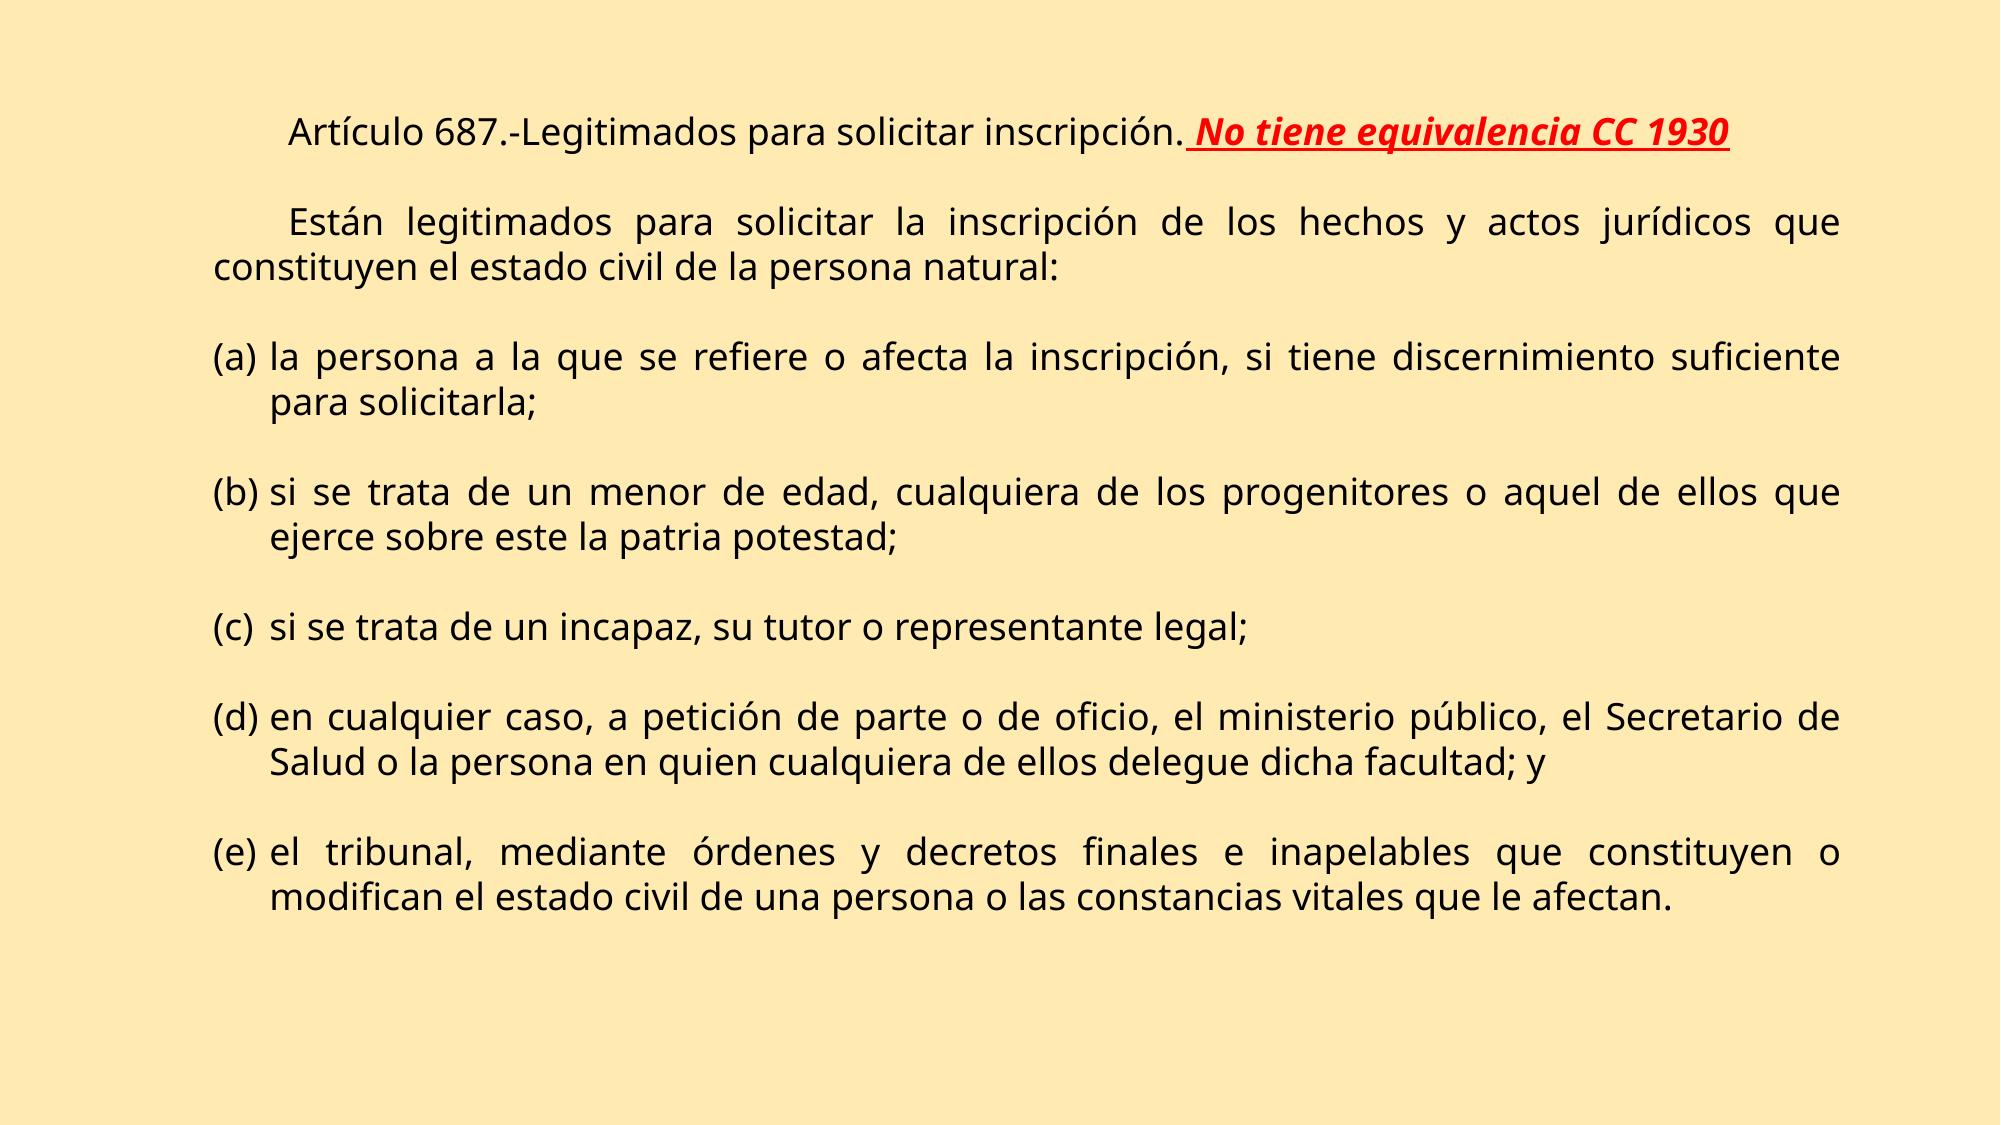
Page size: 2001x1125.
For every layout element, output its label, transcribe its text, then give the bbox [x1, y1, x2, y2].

text_box Artículo 687.-Legitimados para solicitar inscripción. No tiene equivalencia CC 1930 Están legitimados para solicitar la inscripción de los hechos y actos jurídicos que constituyen el estado civil de la persona natural: la persona a la que se refiere o afecta la inscripción, si tiene discernimiento suficiente para solicitarla; si se trata de un menor de edad, cualquiera de los progenitores o aquel de ellos que ejerce sobre este la patria potestad; si se trata de un incapaz, su tutor o representante legal; en cualquier caso, a petición de parte o de oficio, el ministerio público, el Secretario de Salud o la persona en quien cualquiera de ellos delegue dicha facultad; y el tribunal, mediante órdenes y decretos finales e inapelables que constituyen o modifican el estado civil de una persona o las constancias vitales que le afectan. [198, 100, 1858, 926]
